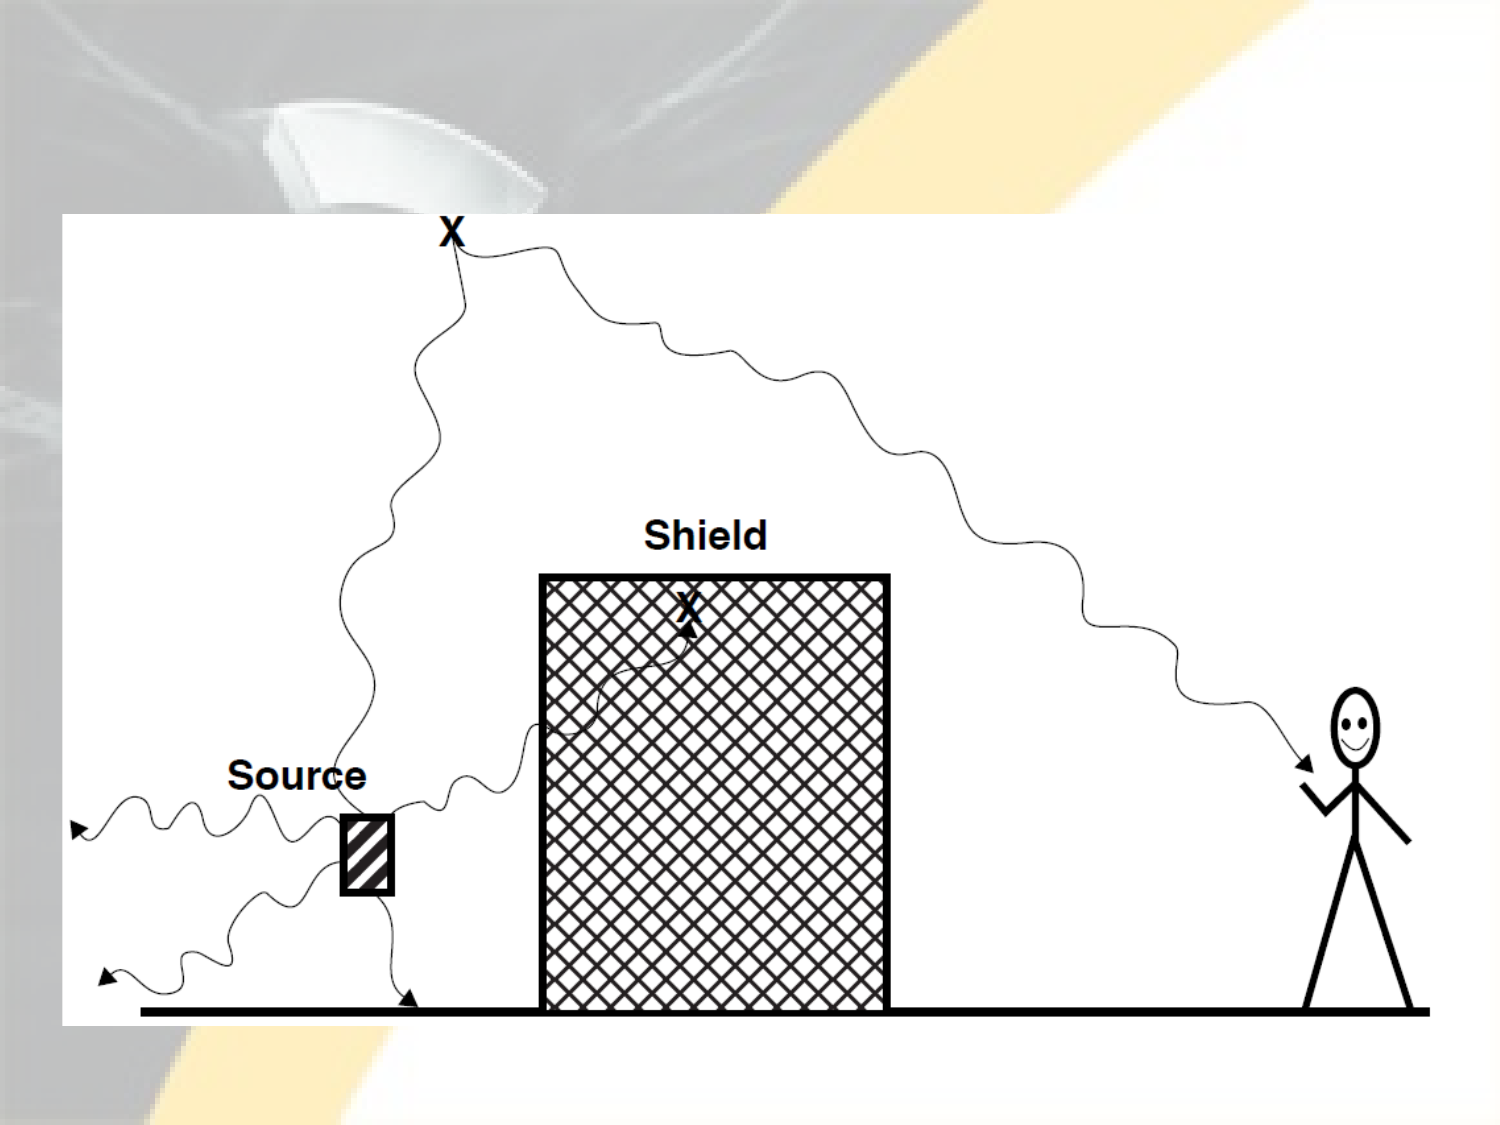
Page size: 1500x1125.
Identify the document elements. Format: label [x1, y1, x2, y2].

picture [62, 213, 1438, 1026]
